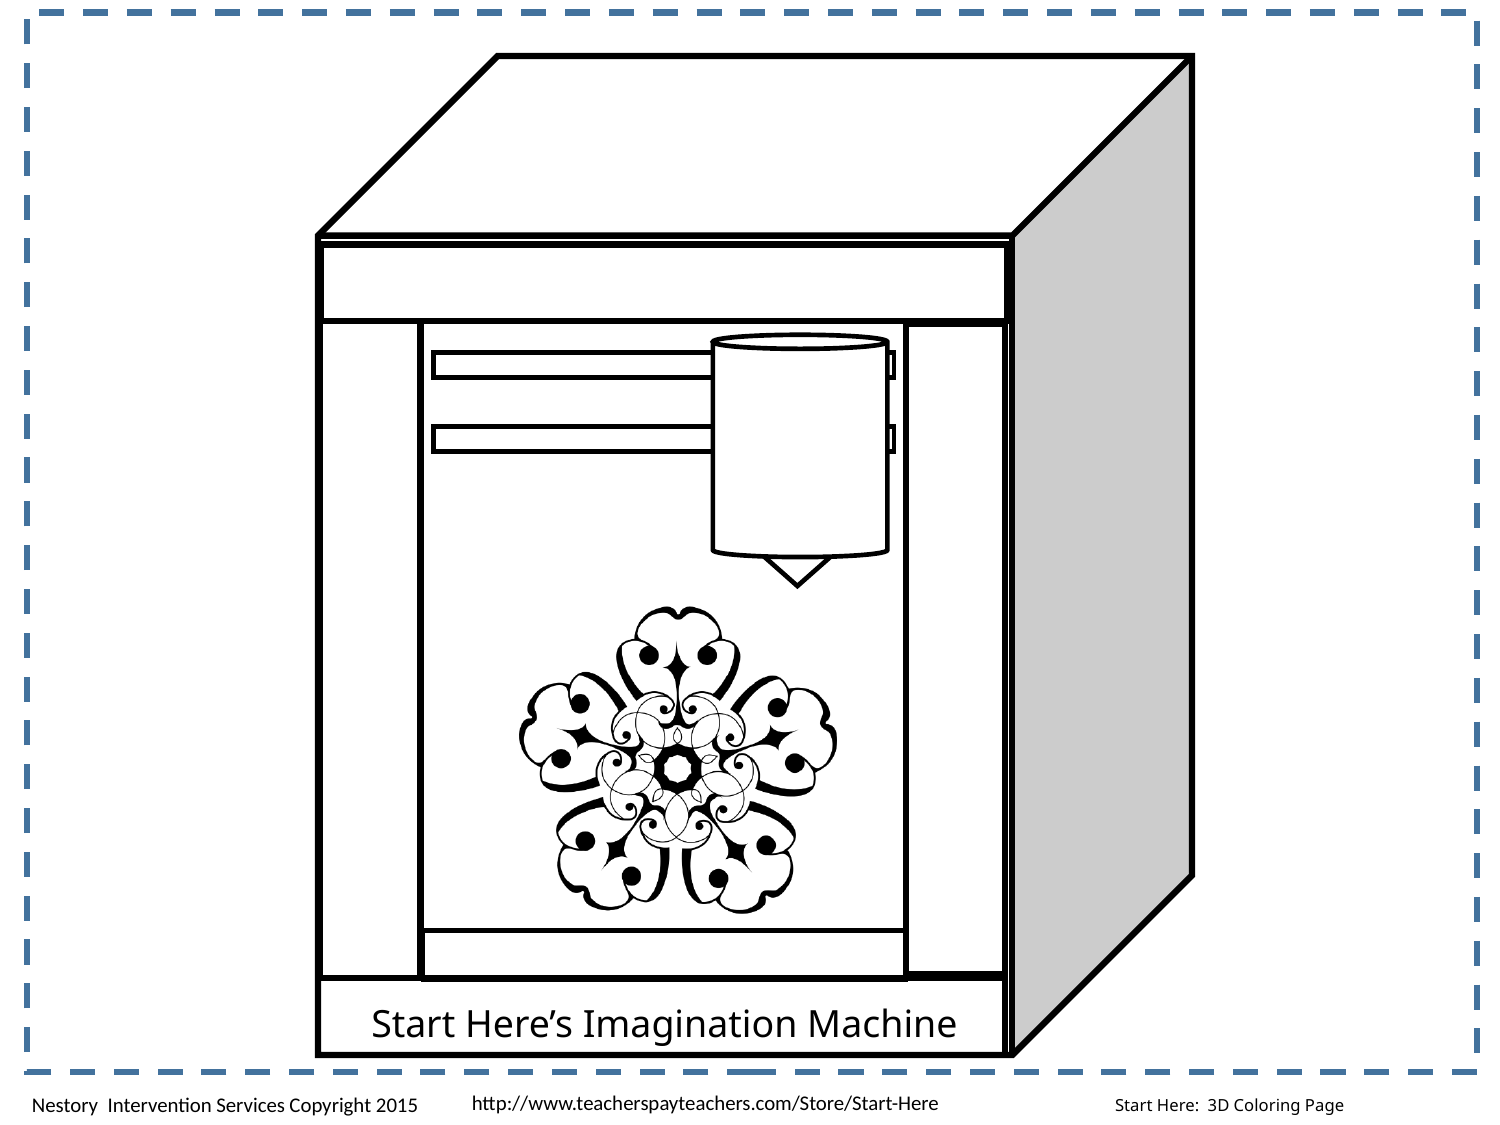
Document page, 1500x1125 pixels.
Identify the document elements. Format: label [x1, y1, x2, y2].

text_box [26, 11, 1478, 1067]
text_box [889, 425, 895, 453]
text_box [432, 425, 711, 453]
text_box [13, 1067, 1500, 1125]
text_box [432, 351, 711, 379]
text_box [889, 351, 895, 379]
text_box [764, 558, 831, 588]
text_box [319, 243, 1008, 322]
text_box [905, 323, 1006, 975]
text_box [422, 930, 907, 980]
text_box [317, 977, 1006, 1056]
text_box [316, 54, 1194, 1057]
text_box [711, 333, 889, 559]
text_box [319, 320, 422, 979]
picture [519, 606, 837, 914]
